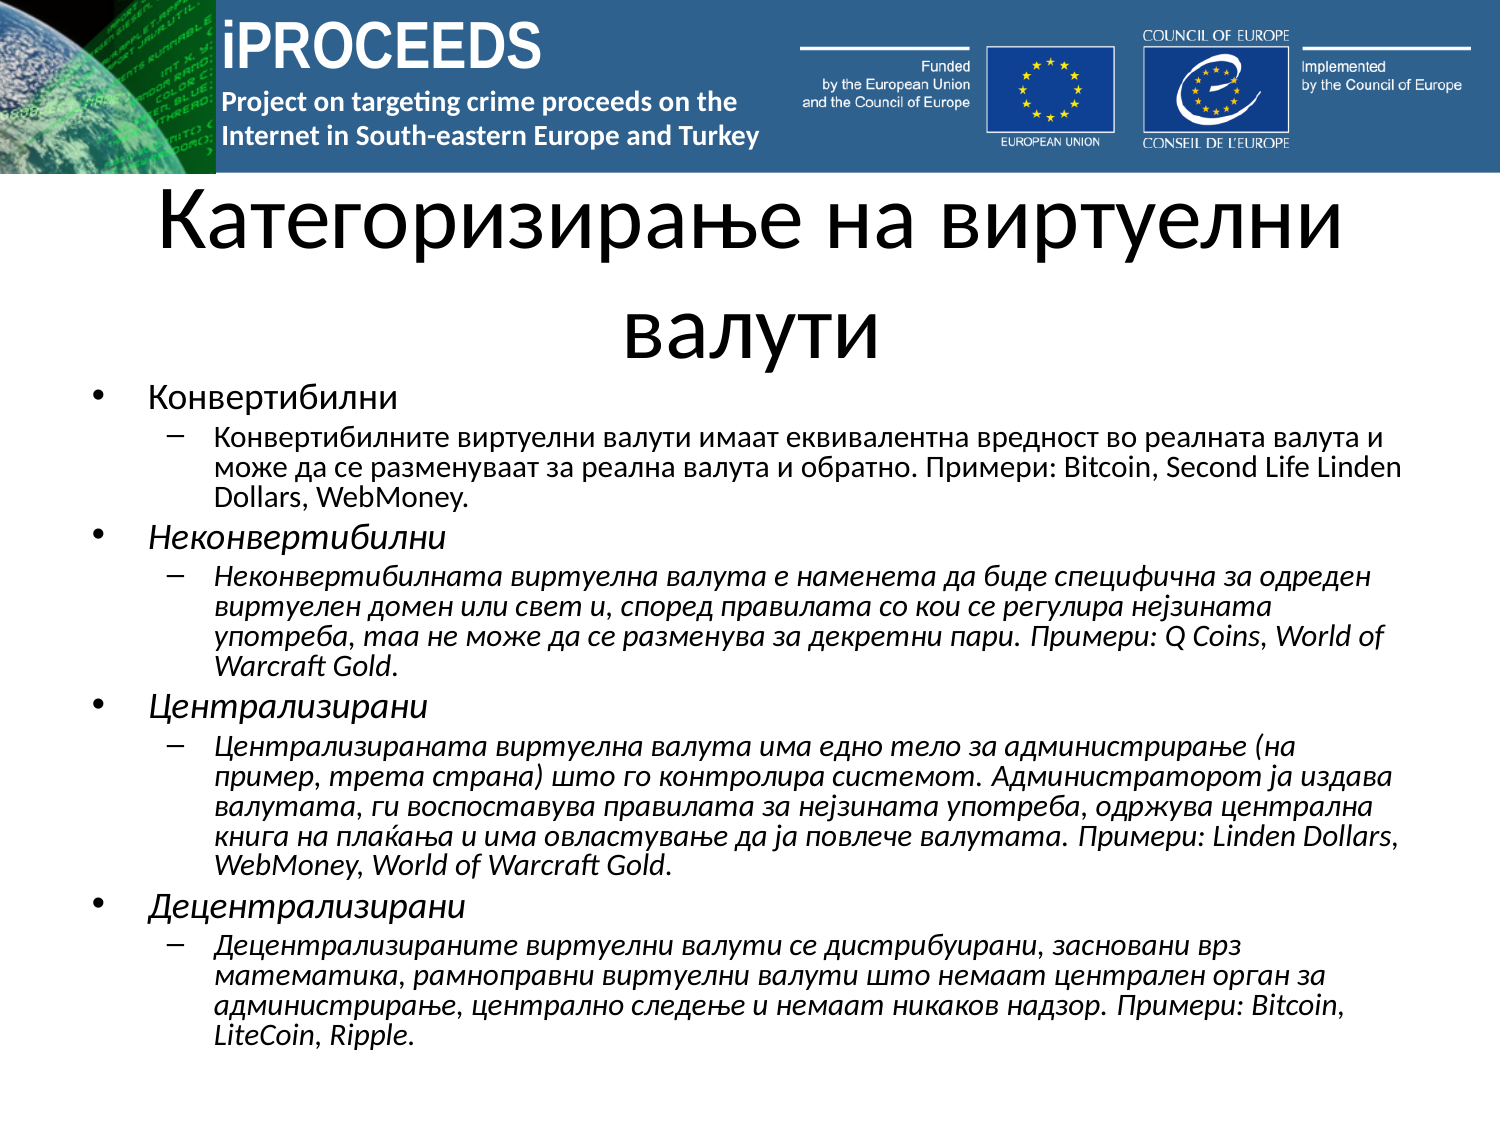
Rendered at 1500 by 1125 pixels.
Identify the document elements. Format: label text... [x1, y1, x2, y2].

title Категоризирање на виртуелни валути [76, 172, 1427, 361]
list Конвертибилни Конвертибилните виртуелни валути имаат еквивалентна вредност во реалната валута и може да се разменуваат за реална валута и обратно. Примери: Bitcoin, Second Life Linden Dollars, WebMoney. Неконвертибилни Неконвертибилната виртуелна валута е наменета да биде специфична за одреден виртуелен домен или свет и, според правилата со кои се регулира нејзината употреба, таа не може да се разменува за декретни пари. Примери: Q Coins, World of Warcraft Gold. Централизирани Централизираната виртуелна валута има едно тело за администрирање (на пример, трета страна) што го контролира системот. Администраторот ја издава валутата, ги воспоставува правилата за нејзината употреба, одржува централна книга на плаќања и има овластување да ја повлече валутата. Примери: Linden Dollars, WebMoney, World of Warcraft Gold. Децентрализирани Децентрализираните виртуелни валути се дистрибуирани, засновани врз математика, рамноправни виртуелни валути што немаат централен орган за администрирање, централно следење и немаат никаков надзор. Примери: Bitcoin, LiteCoin, Ripple. [76, 373, 1427, 1017]
picture [0, 0, 216, 174]
picture [800, 30, 1471, 148]
